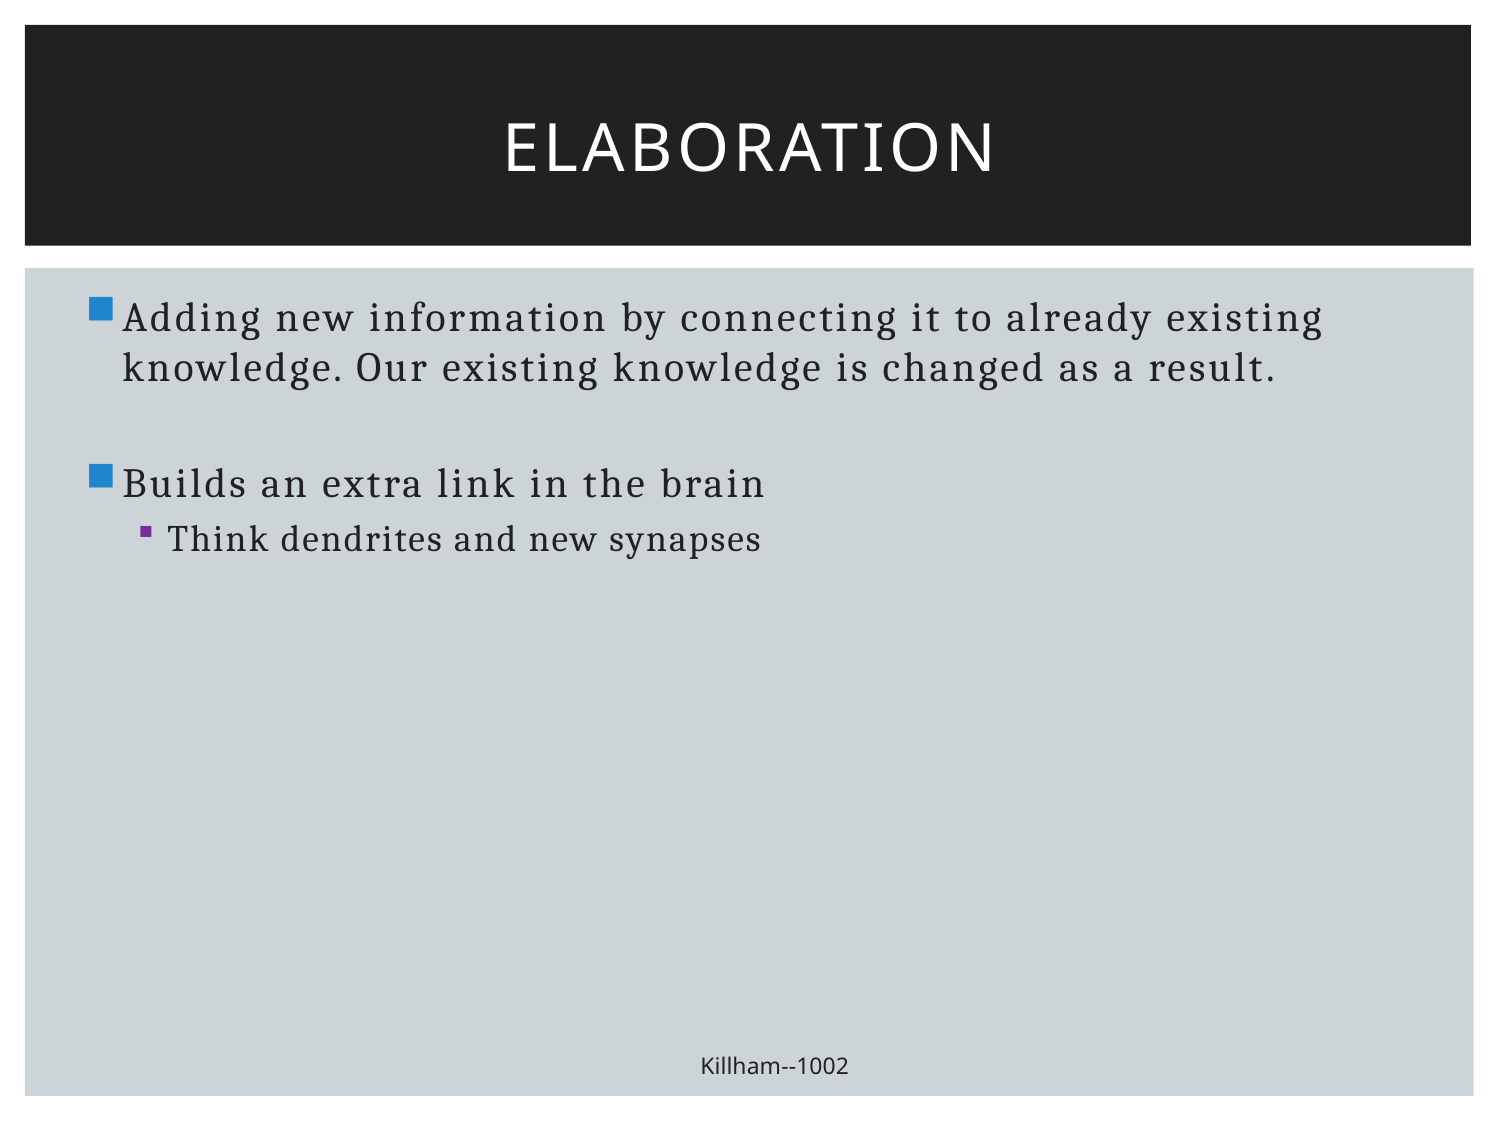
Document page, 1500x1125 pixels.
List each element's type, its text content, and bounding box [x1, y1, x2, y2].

footer Killham--1002 [500, 1042, 1050, 1088]
title Elaboration [62, 58, 1438, 232]
list Adding new information by connecting it to already existing knowledge. Our existing knowledge is changed as a result. Builds an extra link in the brain Think dendrites and new synapses [62, 281, 1442, 1005]
